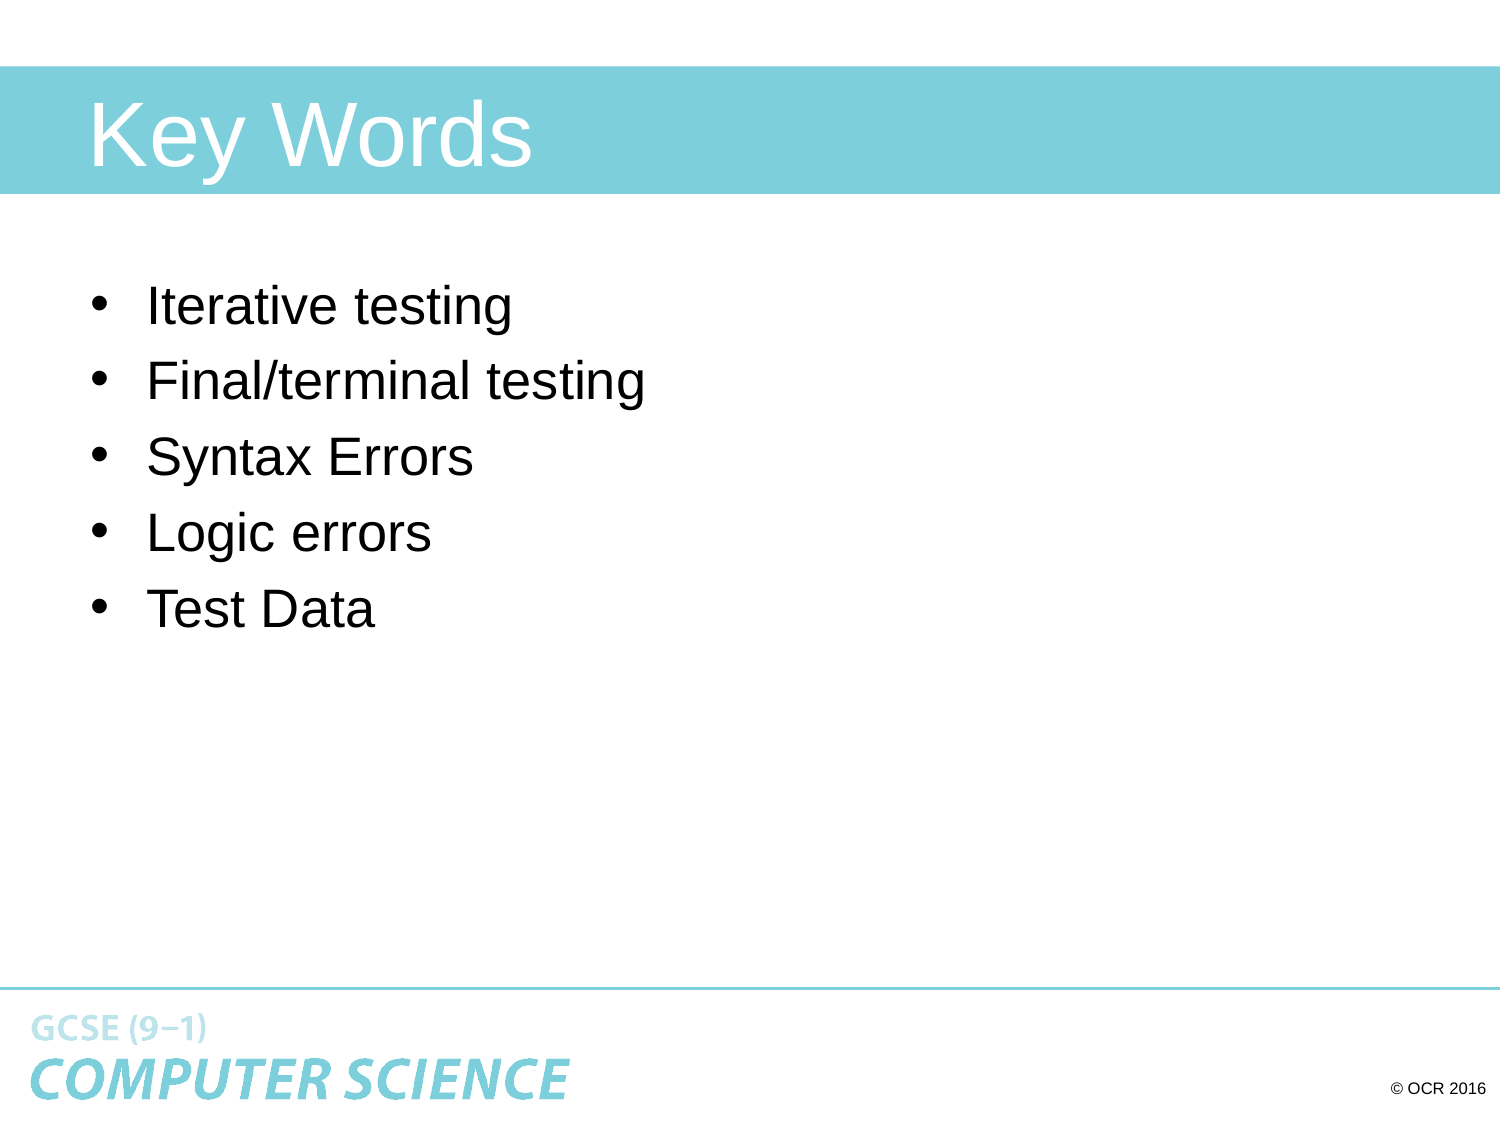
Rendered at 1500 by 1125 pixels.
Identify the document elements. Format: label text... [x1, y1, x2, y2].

picture [0, 987, 1500, 1124]
title Key Words [0, 66, 1500, 194]
list Iterative testing Final/terminal testing Syntax Errors Logic errors Test Data [75, 262, 1425, 965]
